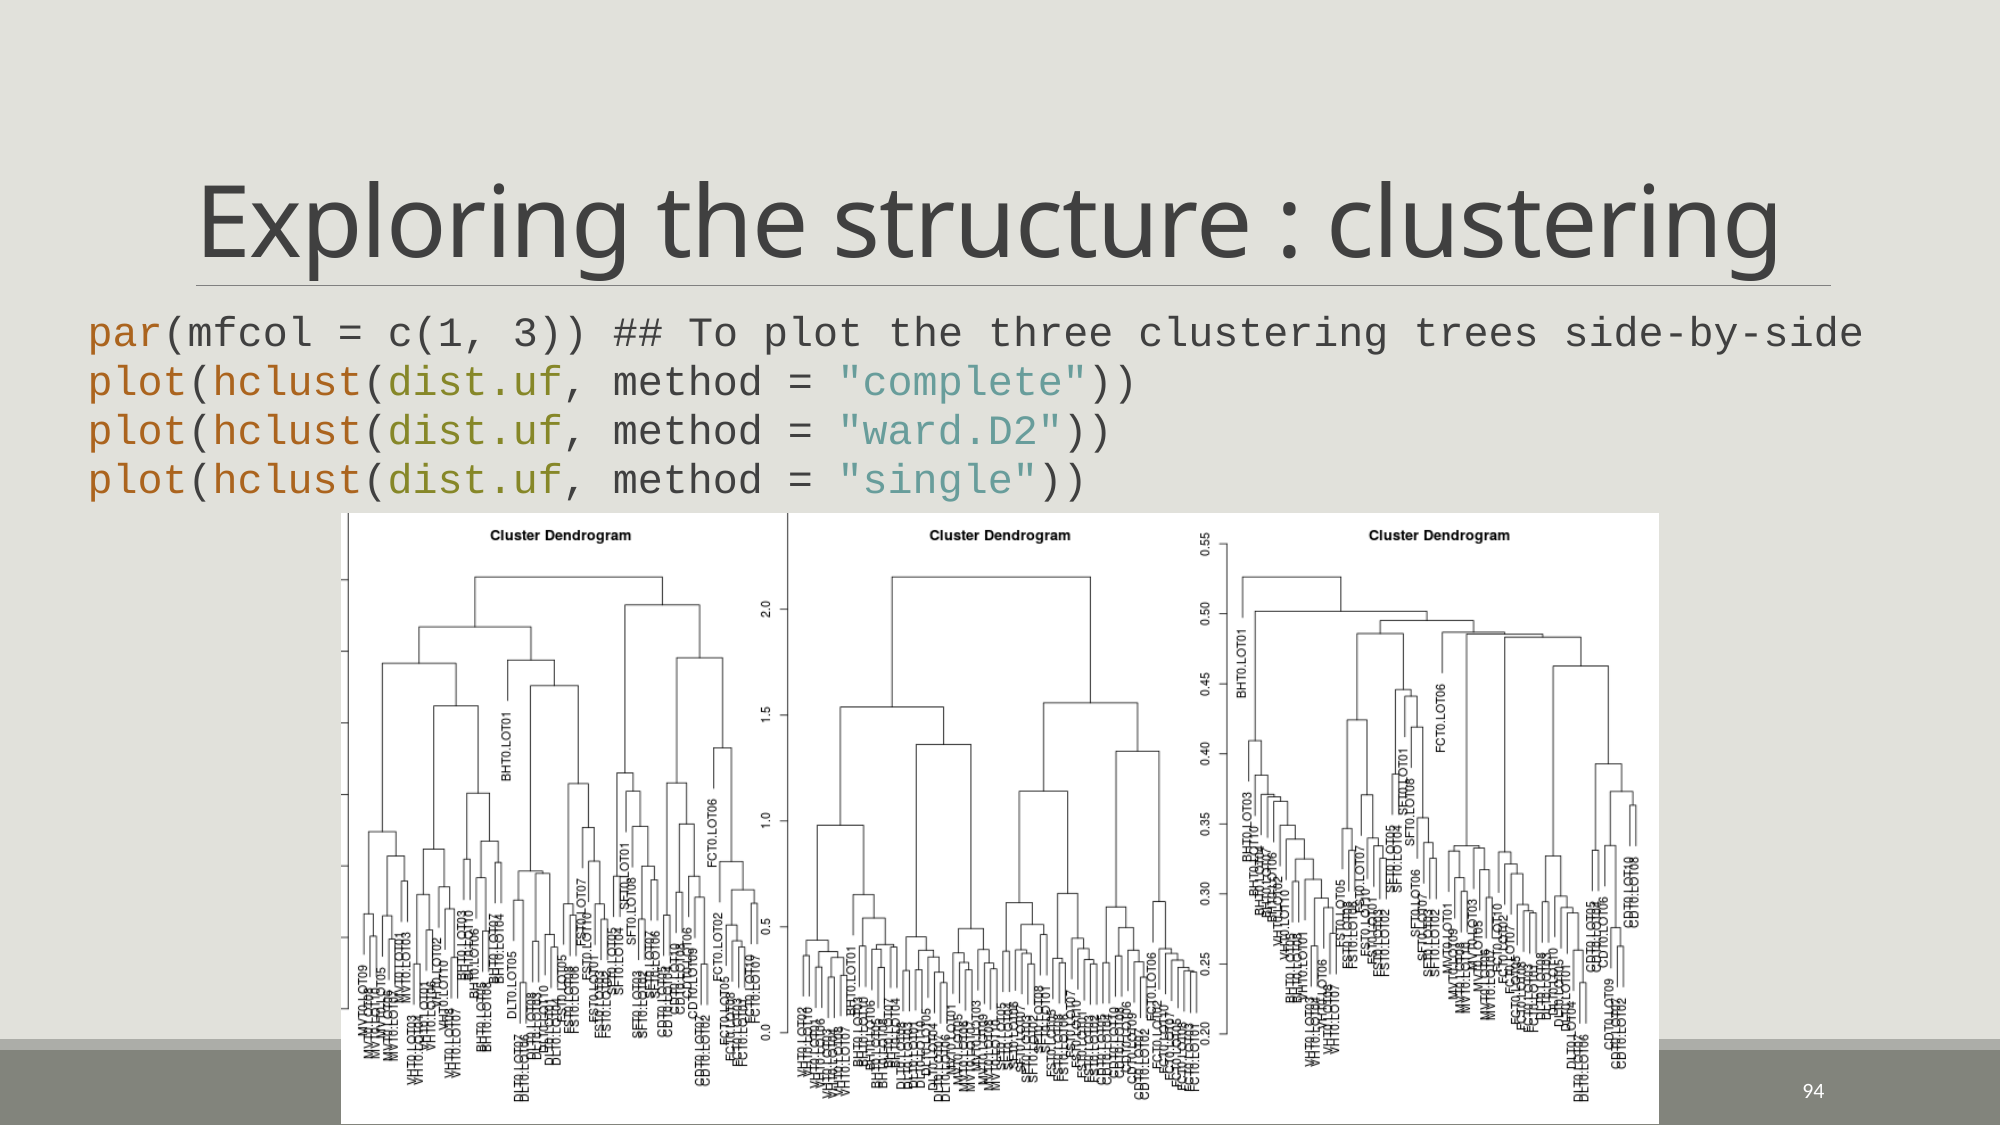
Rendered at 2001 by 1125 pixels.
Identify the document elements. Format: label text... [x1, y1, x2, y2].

title Exploring the structure : clustering [180, 47, 1830, 285]
slide_number 94 [1667, 1059, 1840, 1120]
picture [341, 512, 1659, 1125]
list par(mfcol = c(1, 3)) ## To plot the three clustering trees side-by-side plot(hclust(dist.uf, method = "complete")) plot(hclust(dist.uf, method = "ward.D2")) plot(hclust(dist.uf, method = "single")) [72, 302, 1938, 963]
